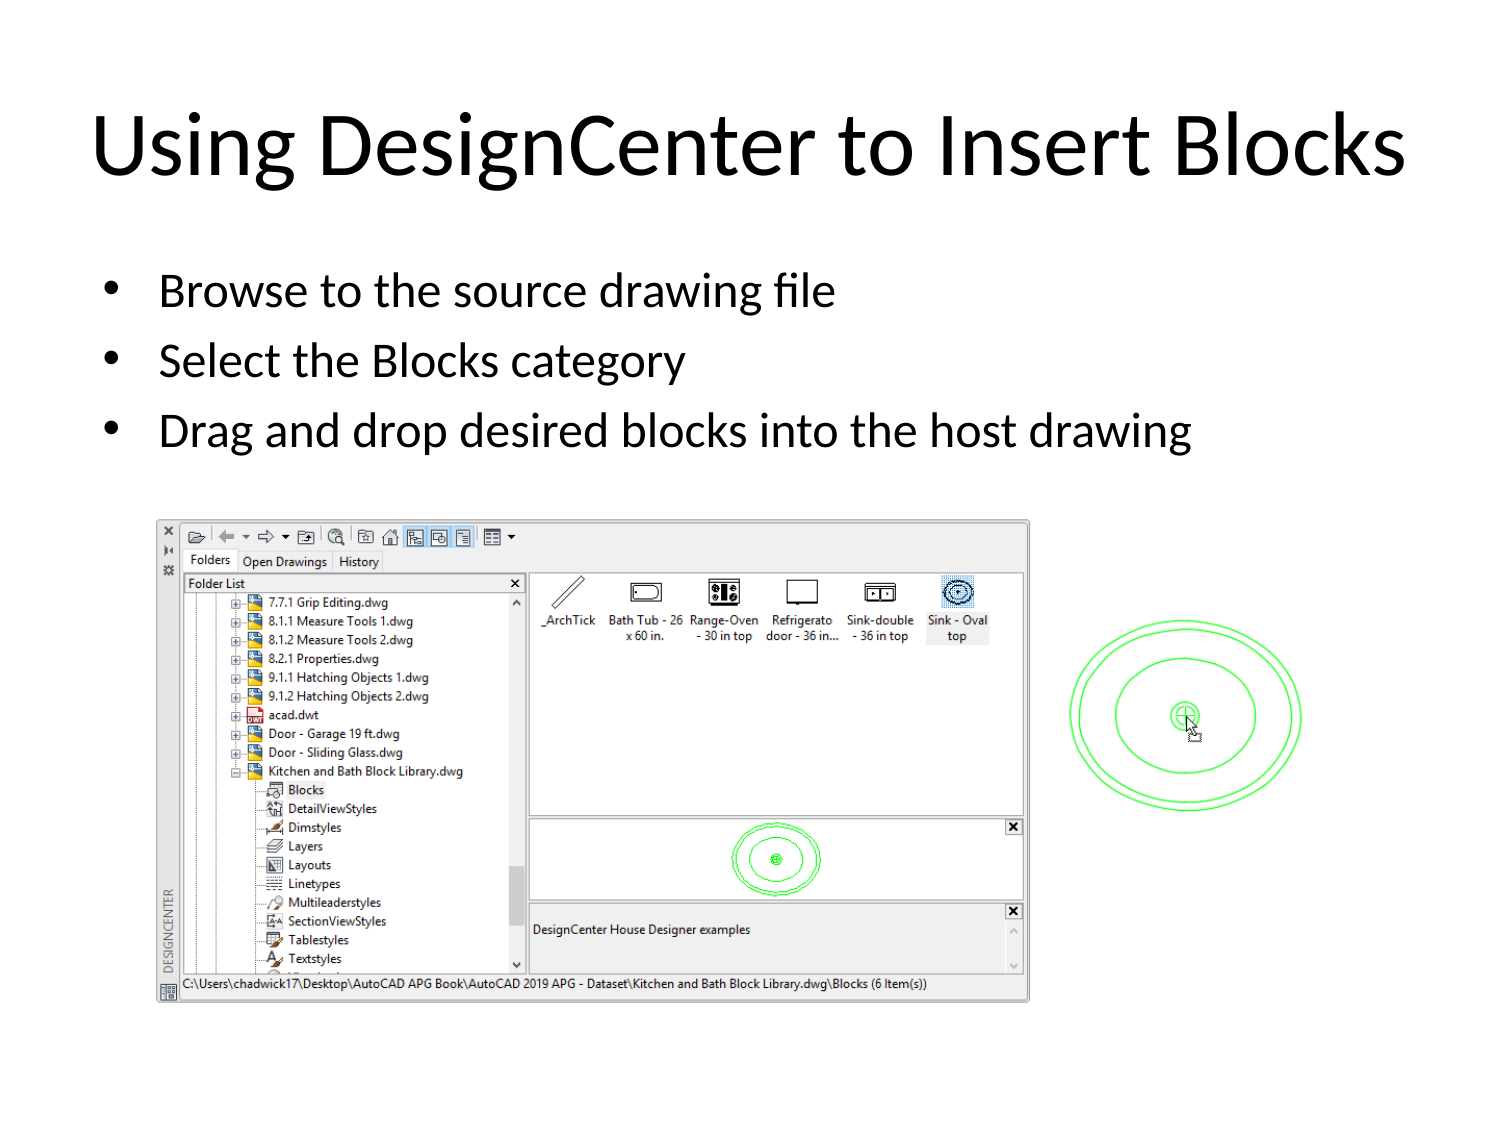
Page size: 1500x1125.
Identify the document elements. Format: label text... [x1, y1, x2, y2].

list Browse to the source drawing file Select the Blocks category Drag and drop desired blocks into the host drawing [87, 249, 1313, 950]
picture [149, 512, 1313, 1011]
title Using DesignCenter to Insert Blocks [75, 45, 1425, 233]
